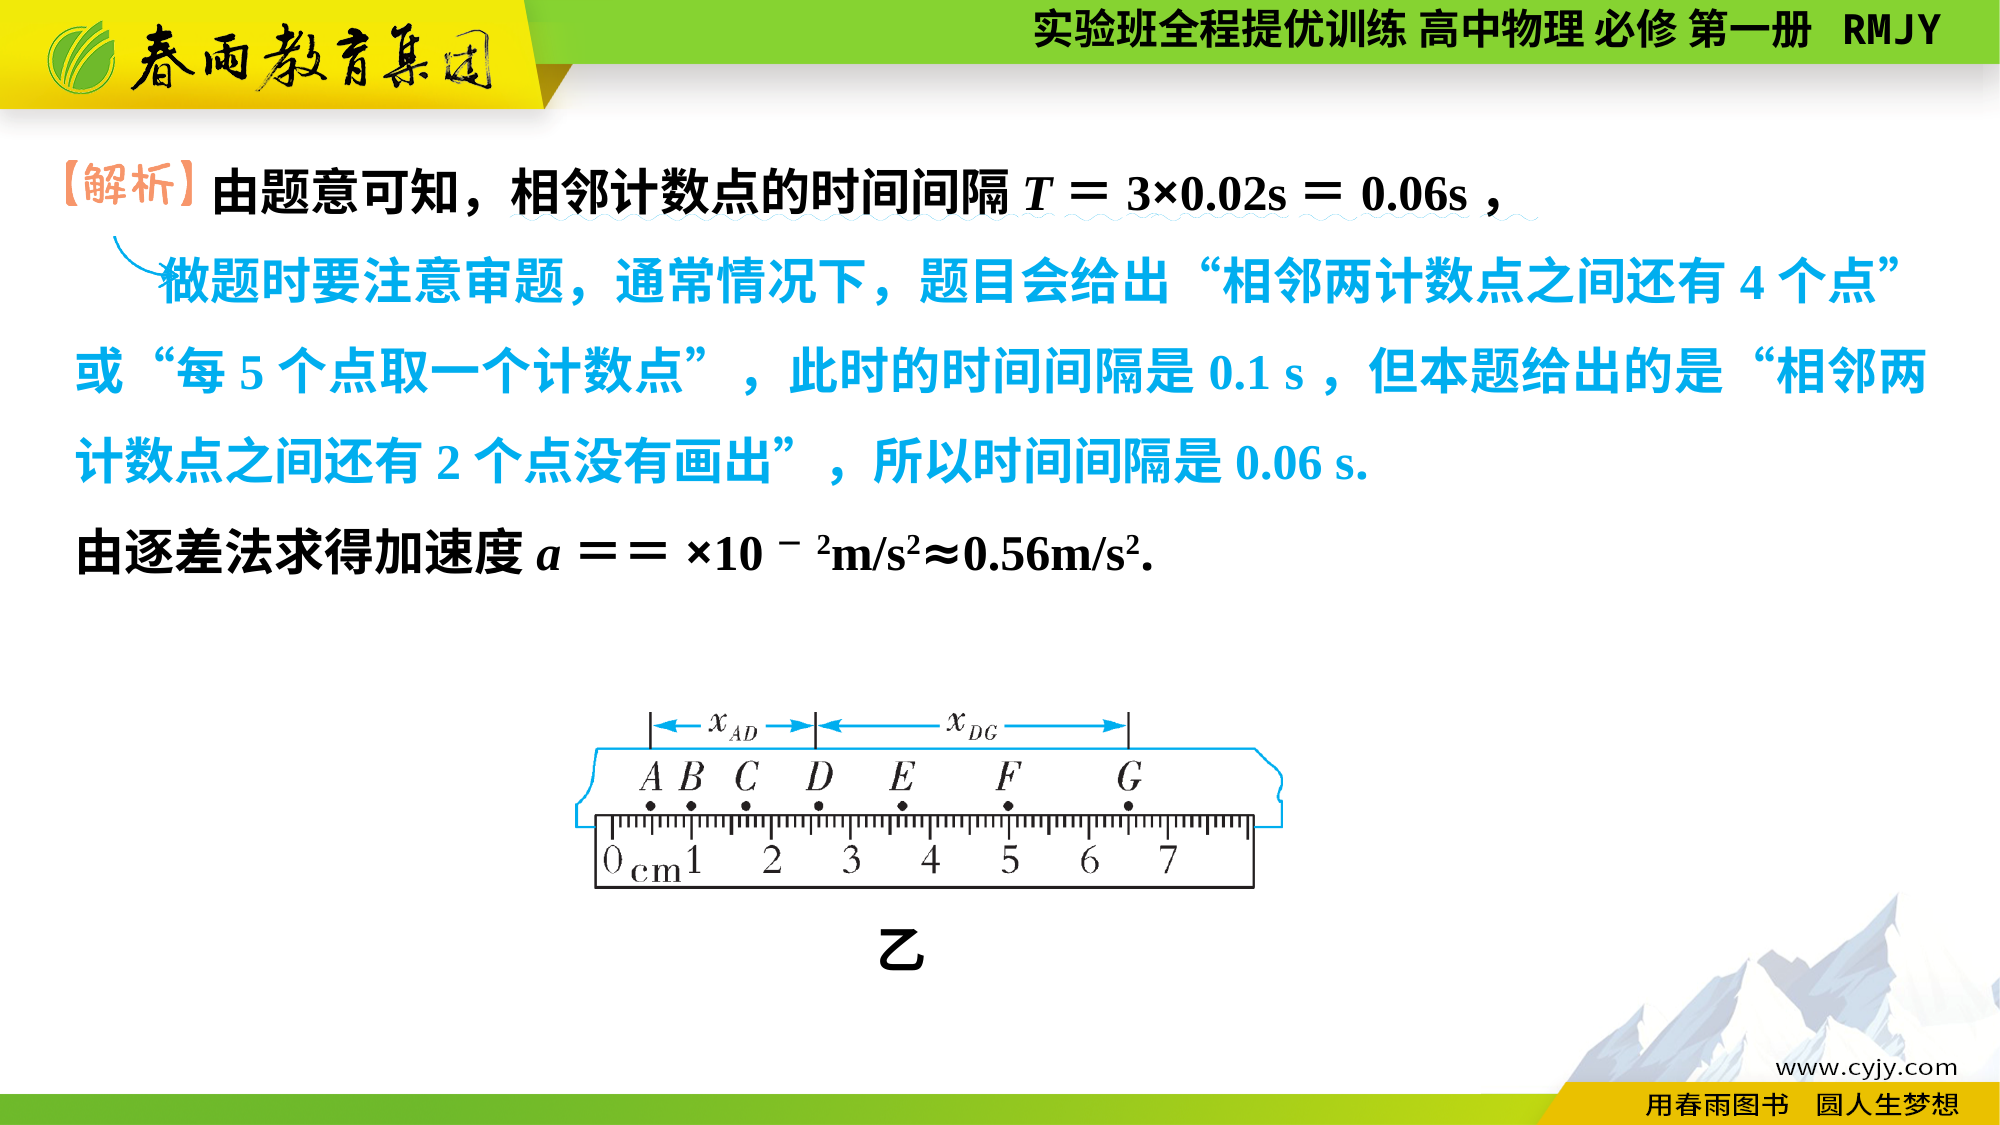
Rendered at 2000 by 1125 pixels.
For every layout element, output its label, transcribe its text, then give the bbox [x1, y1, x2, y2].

picture [0, 0, 2000, 1125]
text_box 乙 [861, 910, 942, 986]
